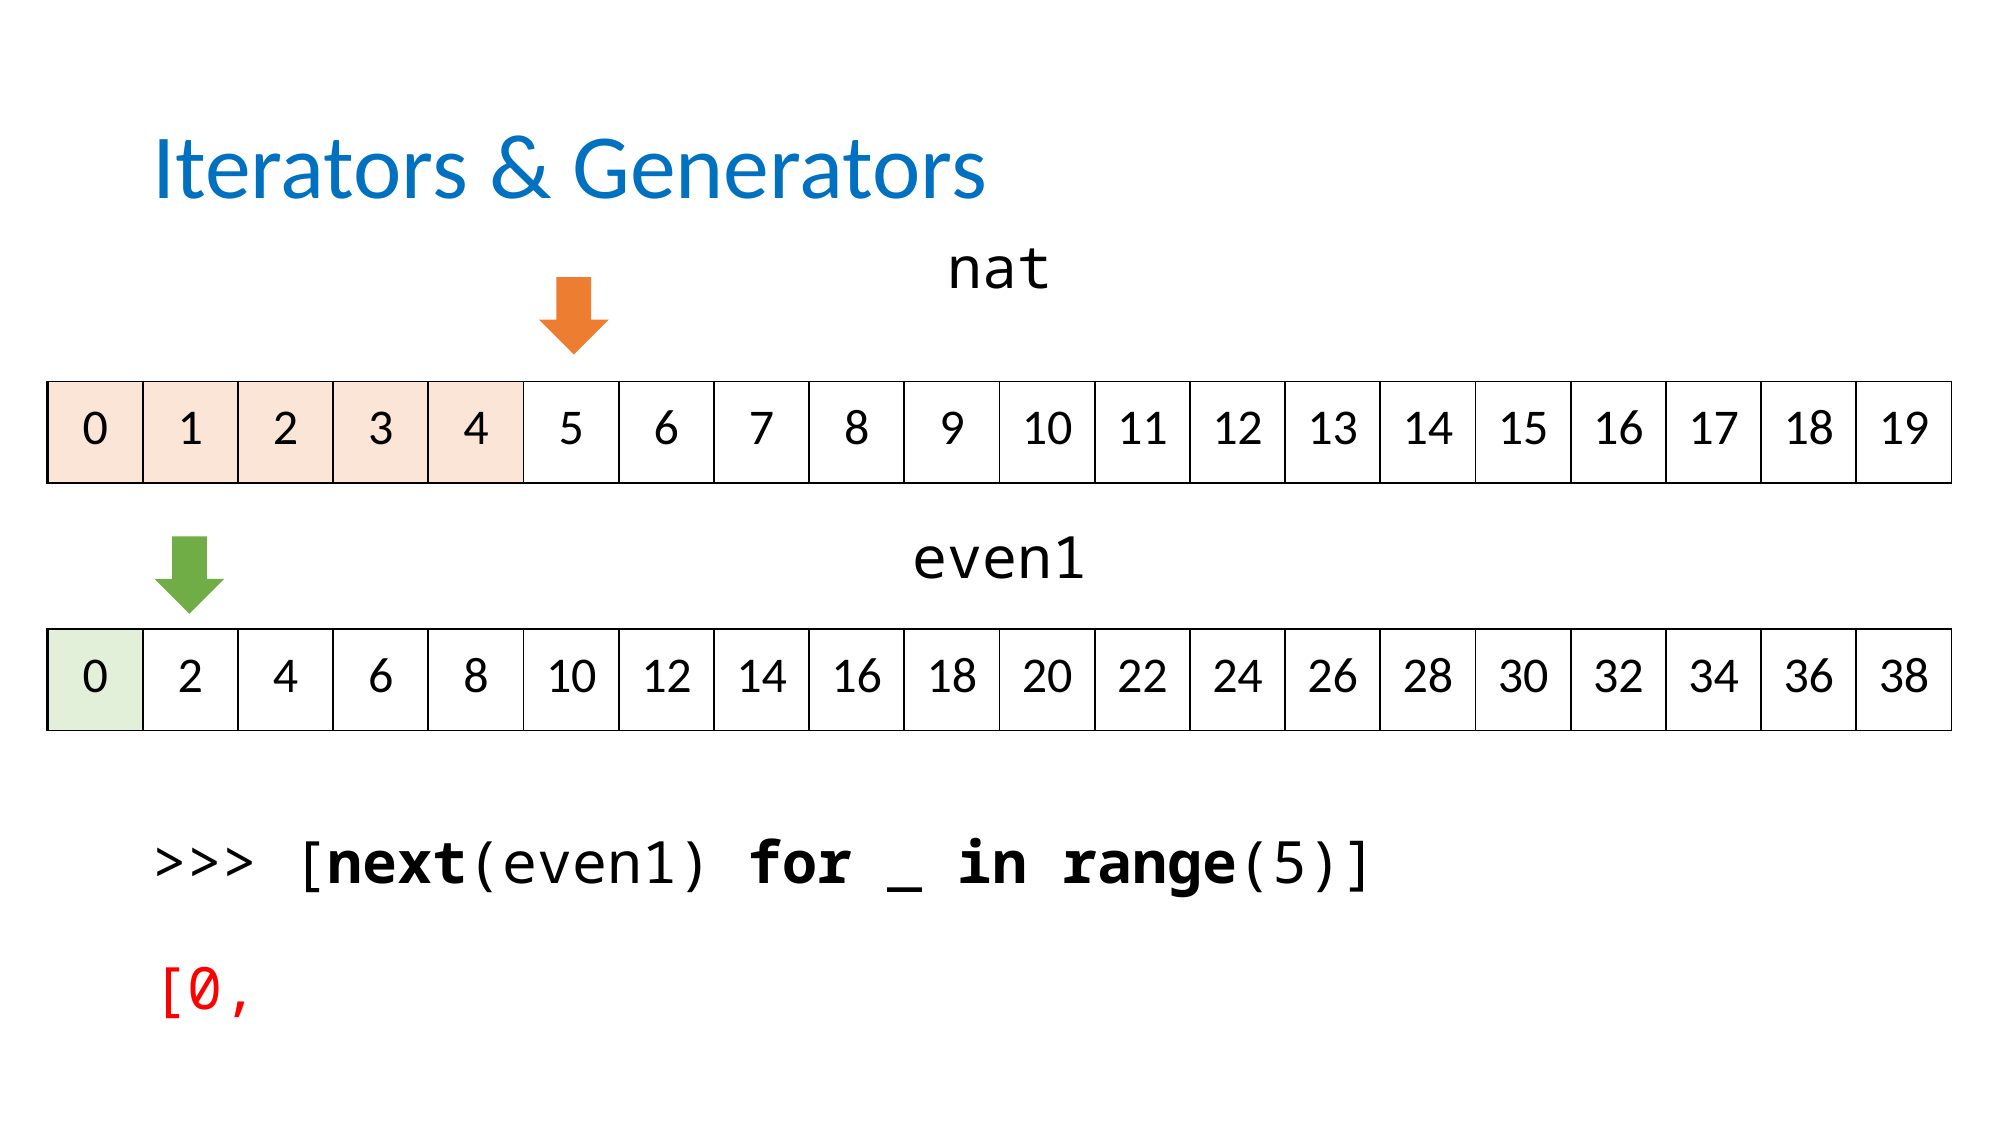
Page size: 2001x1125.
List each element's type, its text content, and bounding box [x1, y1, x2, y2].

table_header 6 [334, 630, 427, 730]
text_box [154, 536, 225, 614]
table_header 7 [715, 382, 808, 482]
table_header 10 [524, 630, 618, 730]
text_box >>> [next(even1) for _ in range(5)] [0, [137, 782, 1863, 1066]
table_header 36 [1762, 630, 1855, 730]
table_header 38 [1857, 630, 1951, 730]
table_header 16 [1572, 382, 1665, 482]
table_header 8 [429, 630, 523, 730]
table_header 6 [620, 382, 713, 482]
title Iterators & Generators [137, 59, 1863, 278]
table_header 26 [1286, 630, 1379, 730]
table_header 18 [1762, 382, 1855, 482]
table_header 34 [1667, 630, 1760, 730]
table_header 5 [524, 382, 618, 482]
table_header 3 [334, 382, 427, 482]
table_header 12 [620, 630, 713, 730]
text_box nat [932, 222, 1068, 308]
table_header 4 [429, 382, 523, 482]
table_header 9 [905, 382, 999, 482]
table_header 32 [1572, 630, 1665, 730]
text_box [539, 277, 609, 355]
table_header 15 [1476, 382, 1570, 482]
table_header 2 [239, 382, 332, 482]
table_header 12 [1191, 382, 1284, 482]
table_header 8 [810, 382, 903, 482]
table_header 13 [1286, 382, 1379, 482]
table_header 10 [1000, 382, 1094, 482]
table_header 19 [1857, 382, 1951, 482]
table_header 20 [1000, 630, 1094, 730]
table_header 4 [239, 630, 332, 730]
table_header 1 [144, 382, 237, 482]
table_header 0 [49, 630, 142, 730]
table_header 30 [1476, 630, 1570, 730]
table_header 2 [144, 630, 237, 730]
table_header 0 [49, 382, 142, 482]
table_header 17 [1667, 382, 1760, 482]
table_header 14 [715, 630, 808, 730]
text_box even1 [897, 512, 1103, 598]
table_header 18 [905, 630, 999, 730]
table_header 14 [1381, 382, 1475, 482]
table_header 28 [1381, 630, 1475, 730]
table_header 24 [1191, 630, 1284, 730]
table_header 22 [1096, 630, 1189, 730]
table_header 16 [810, 630, 903, 730]
table_header 11 [1096, 382, 1189, 482]
